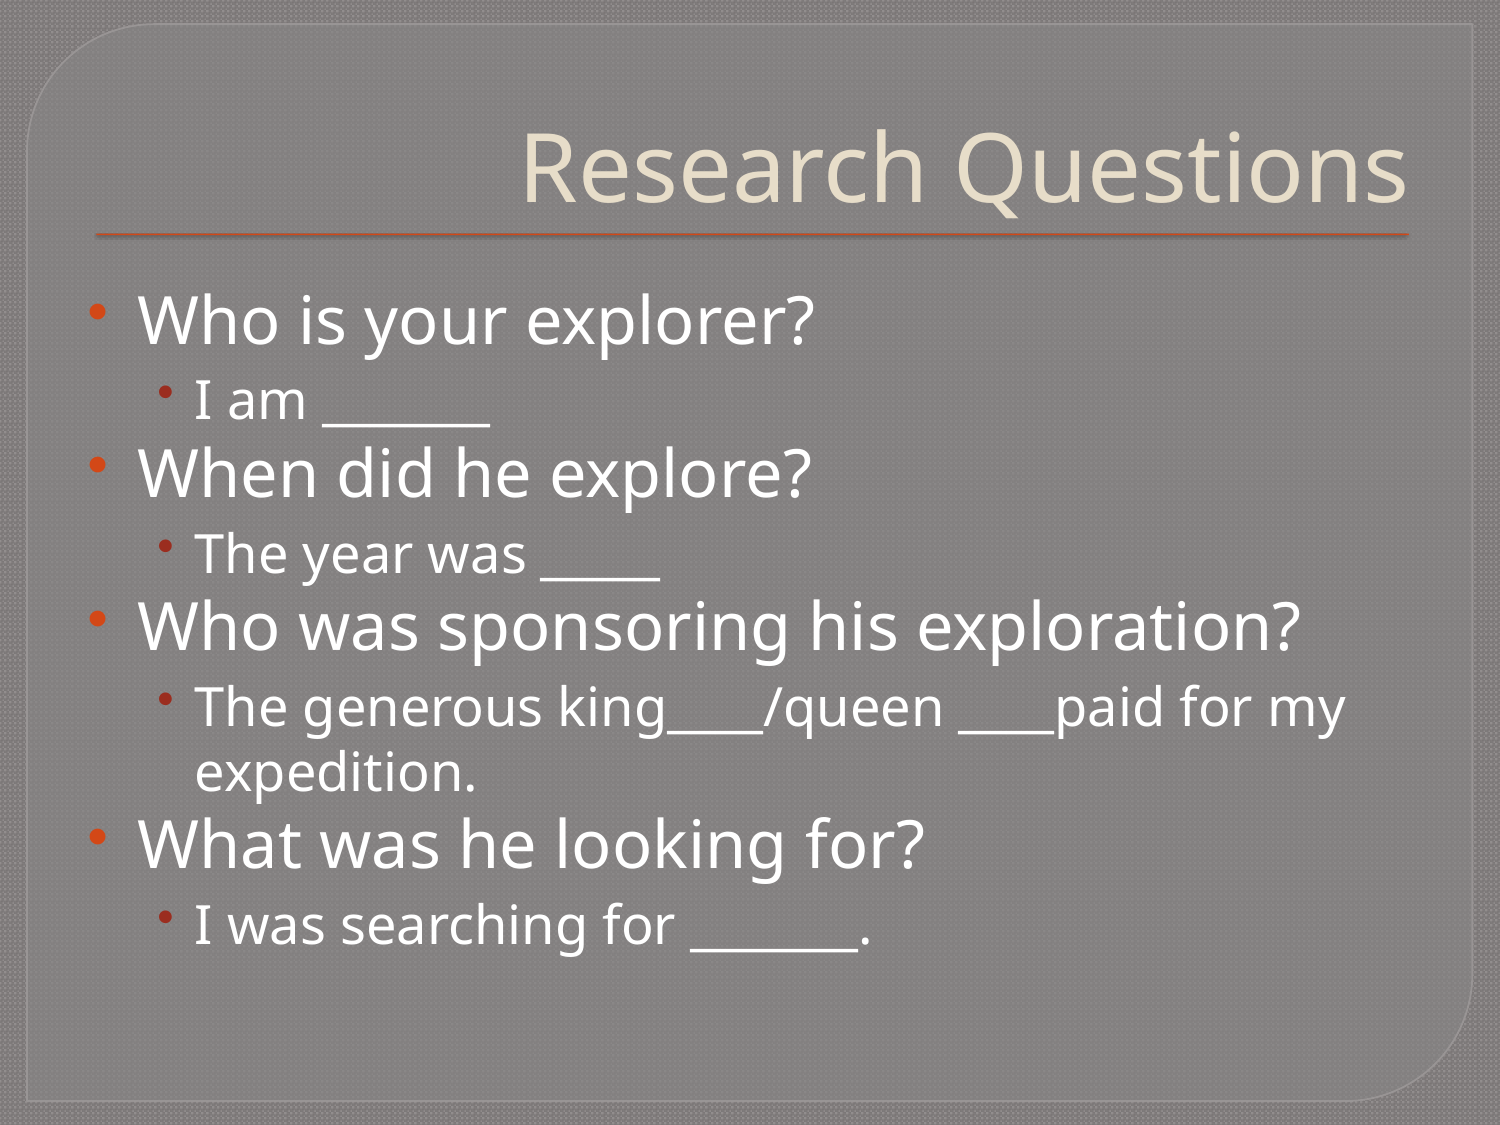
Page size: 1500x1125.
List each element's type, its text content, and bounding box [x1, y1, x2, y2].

title Research Questions [75, 41, 1425, 230]
list Who is your explorer? I am _______ When did he explore? The year was _____ Who was sponsoring his exploration? The generous king____/queen ____paid for my expedition. What was he looking for? I was searching for _______. [75, 270, 1425, 1013]
